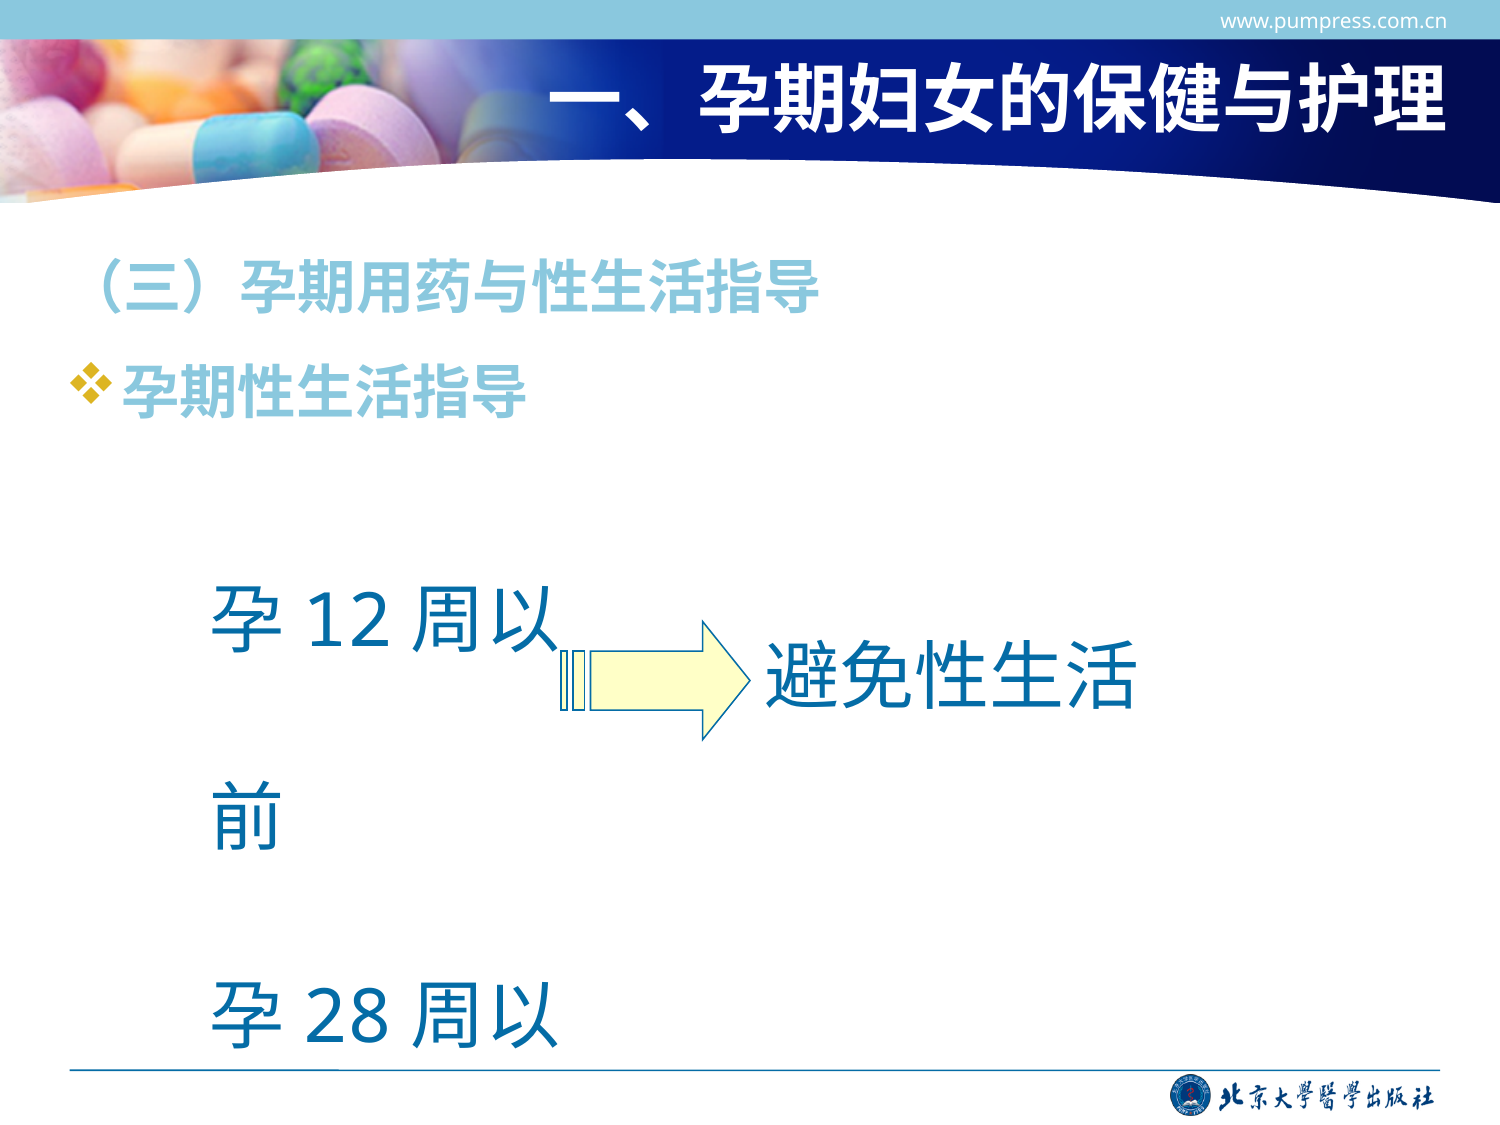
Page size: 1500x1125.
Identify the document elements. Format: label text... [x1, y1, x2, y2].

title 一、孕期妇女的保健与护理 [137, 49, 1463, 143]
slide_number www.pumpress.com.cn [1024, 0, 1463, 38]
text_box [560, 651, 567, 711]
text_box [572, 651, 585, 711]
list （三）孕期用药与性生活指导 孕期性生活指导 [49, 207, 1463, 1026]
picture [1170, 1074, 1436, 1118]
text_box 避免性生活 [750, 621, 1176, 727]
text_box [590, 621, 751, 740]
picture [0, 40, 1500, 203]
text_box 孕12周以前 孕28周以后 [194, 456, 608, 1125]
